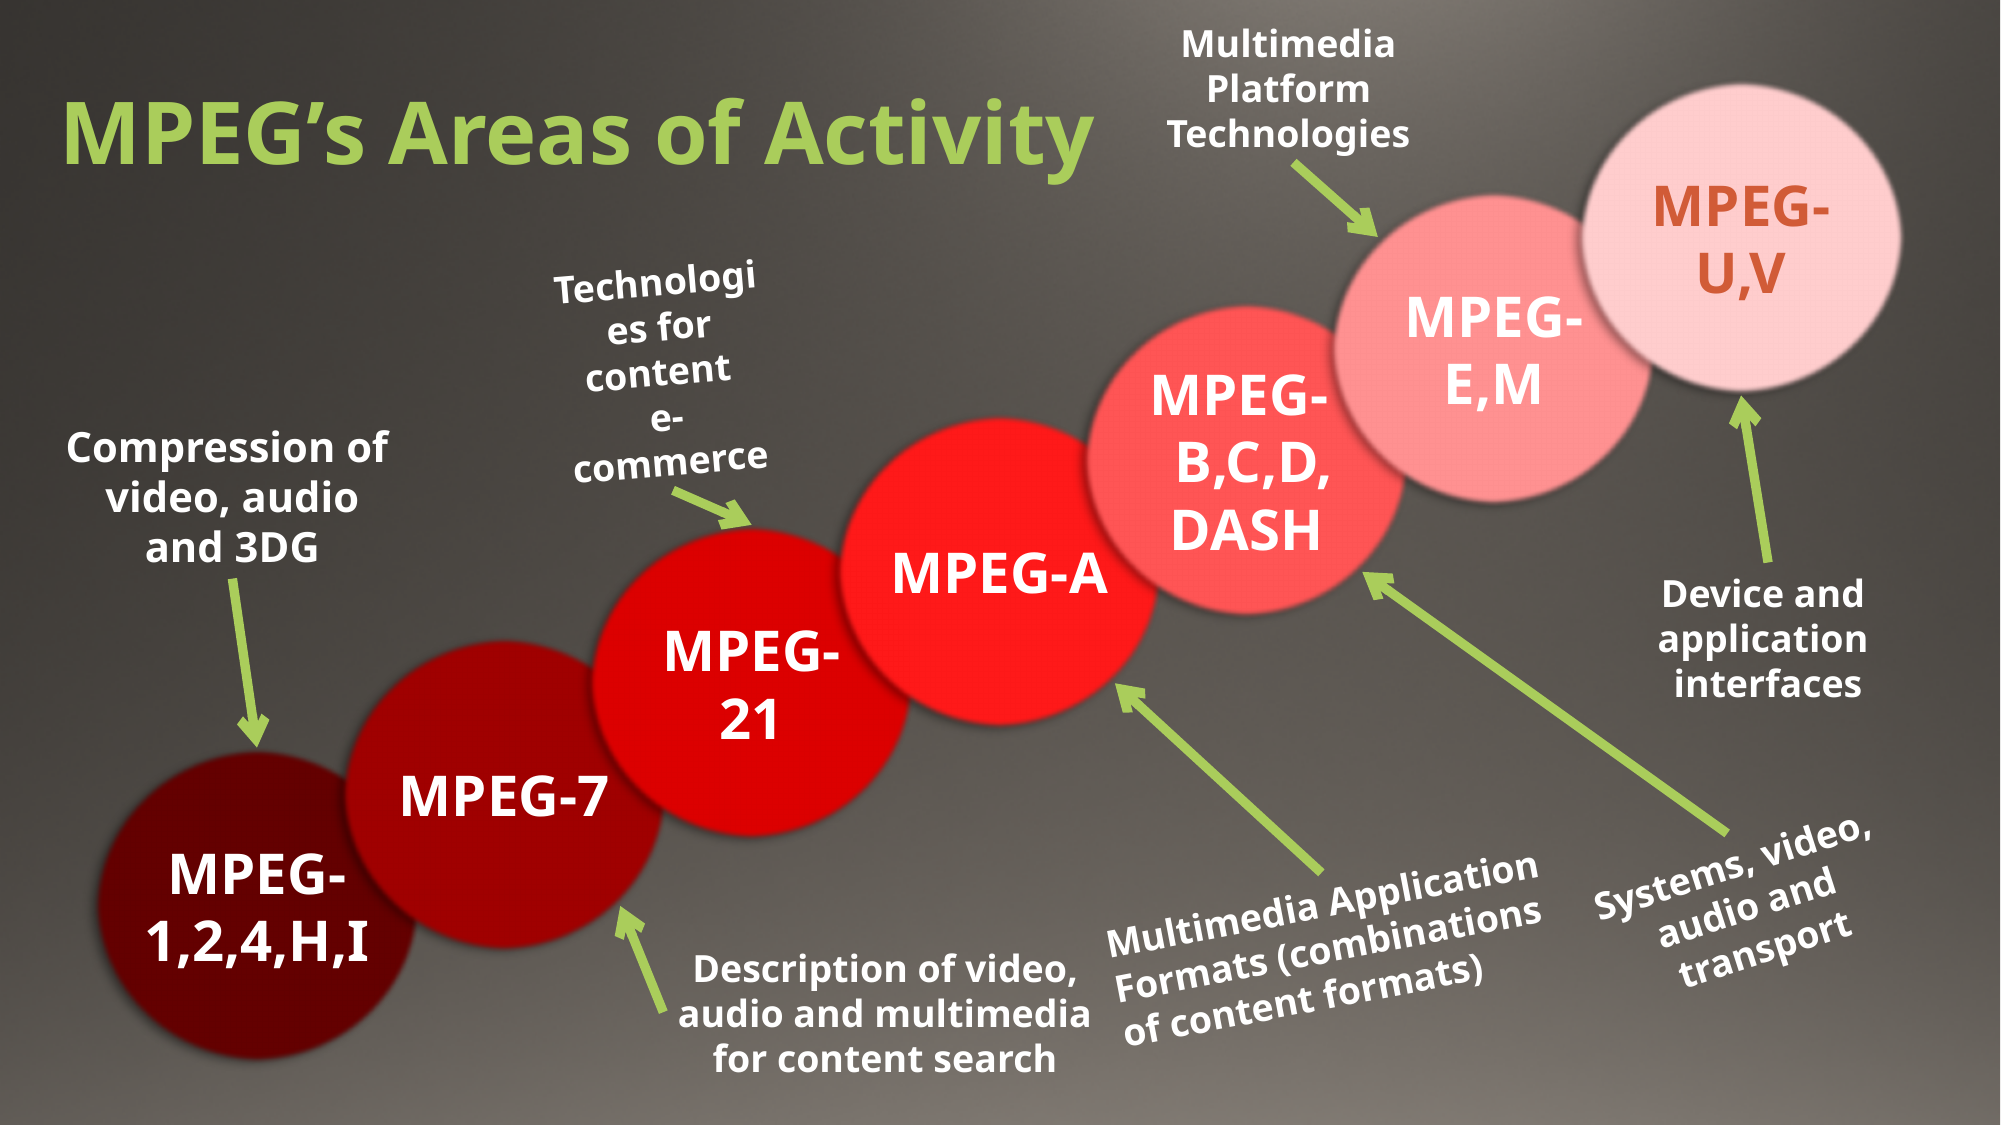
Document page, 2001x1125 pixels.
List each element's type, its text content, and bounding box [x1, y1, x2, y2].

text_box Multimedia Application Formats (combinations of content formats) [1085, 834, 1585, 1065]
text_box MPEG- B,C,D, DASH [1090, 309, 1400, 612]
text_box MPEG-U,V [1585, 87, 1899, 389]
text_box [1362, 571, 1728, 834]
text_box MPEG-21 [595, 532, 905, 834]
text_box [1293, 164, 1378, 237]
text_box MPEG’s Areas of Activity [44, 42, 1150, 231]
text_box MPEG-A [843, 421, 1152, 722]
text_box Systems, video, audio and transport [1571, 783, 1929, 1027]
text_box MPEG-E,M [1337, 198, 1647, 499]
text_box MPEG-7 [348, 644, 658, 945]
text_box Multimedia Platform Technologies [1151, 12, 1436, 163]
picture [0, 0, 2001, 1125]
text_box Description of video, audio and multimedia for content search [663, 937, 1117, 1087]
text_box Compression of video, audio and 3DG [50, 413, 414, 579]
text_box Technologies for content e-commerce [528, 240, 798, 501]
text_box MPEG-1,2,4,H,I [100, 756, 411, 1057]
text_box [1114, 683, 1322, 873]
text_box Device and application interfaces [1642, 562, 1894, 713]
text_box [1740, 395, 1769, 563]
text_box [620, 905, 698, 1014]
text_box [665, 402, 752, 525]
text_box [232, 580, 257, 748]
